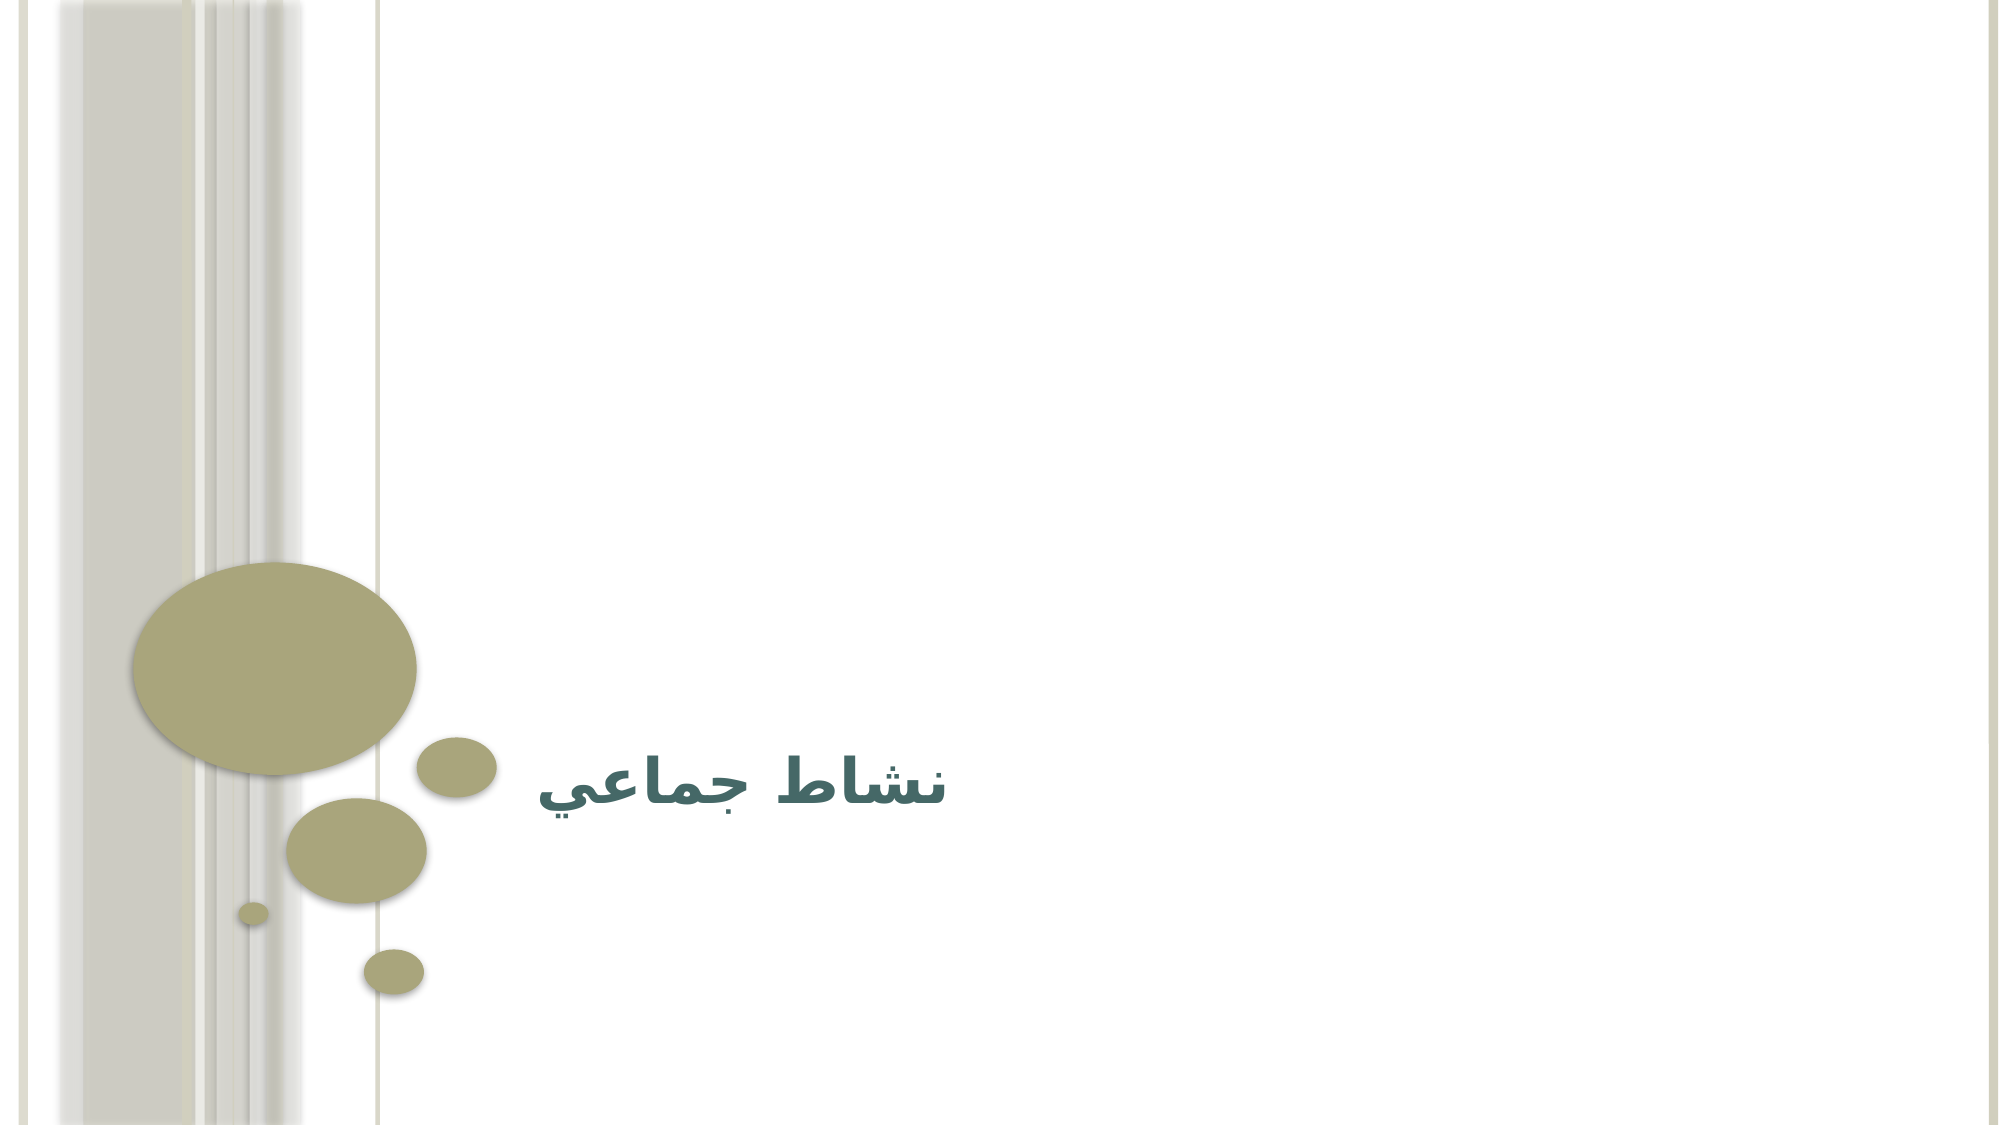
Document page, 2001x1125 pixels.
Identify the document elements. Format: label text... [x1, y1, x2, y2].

title نشاط جماعي [500, 512, 1850, 824]
